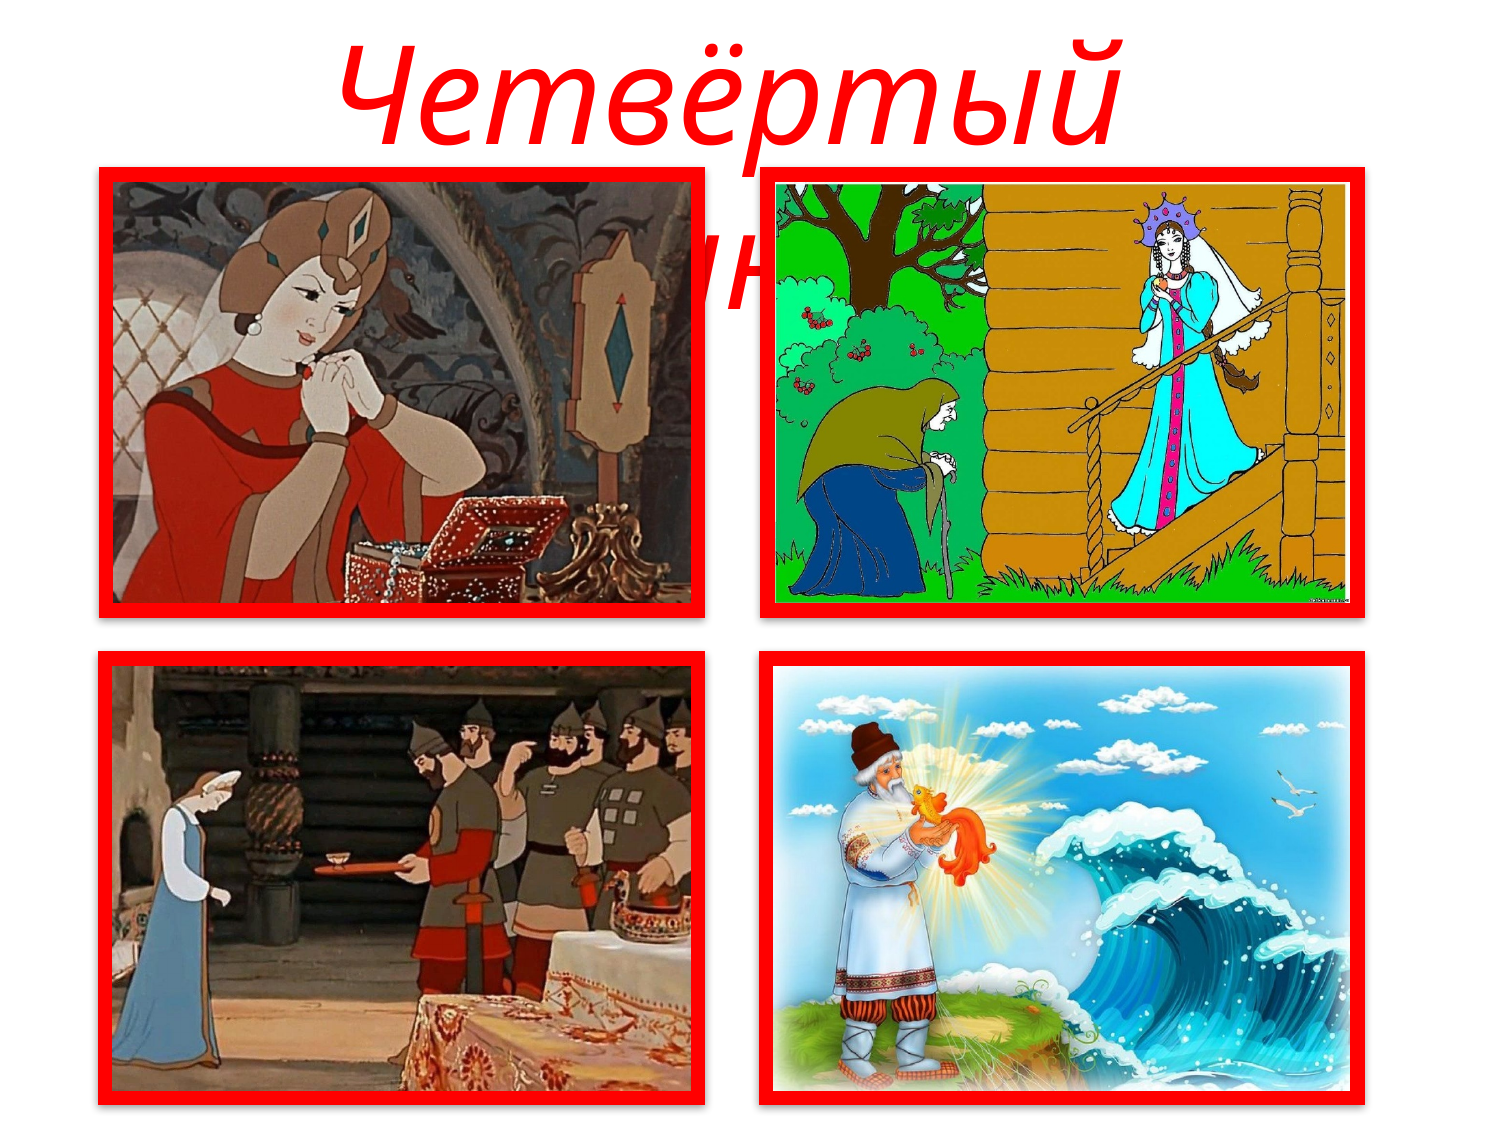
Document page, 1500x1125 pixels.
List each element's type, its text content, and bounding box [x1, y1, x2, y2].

picture [773, 665, 1350, 1091]
picture [112, 665, 691, 1091]
text_box Четвёртый лишний [57, 0, 1394, 345]
picture [774, 181, 1351, 604]
picture [113, 181, 691, 604]
